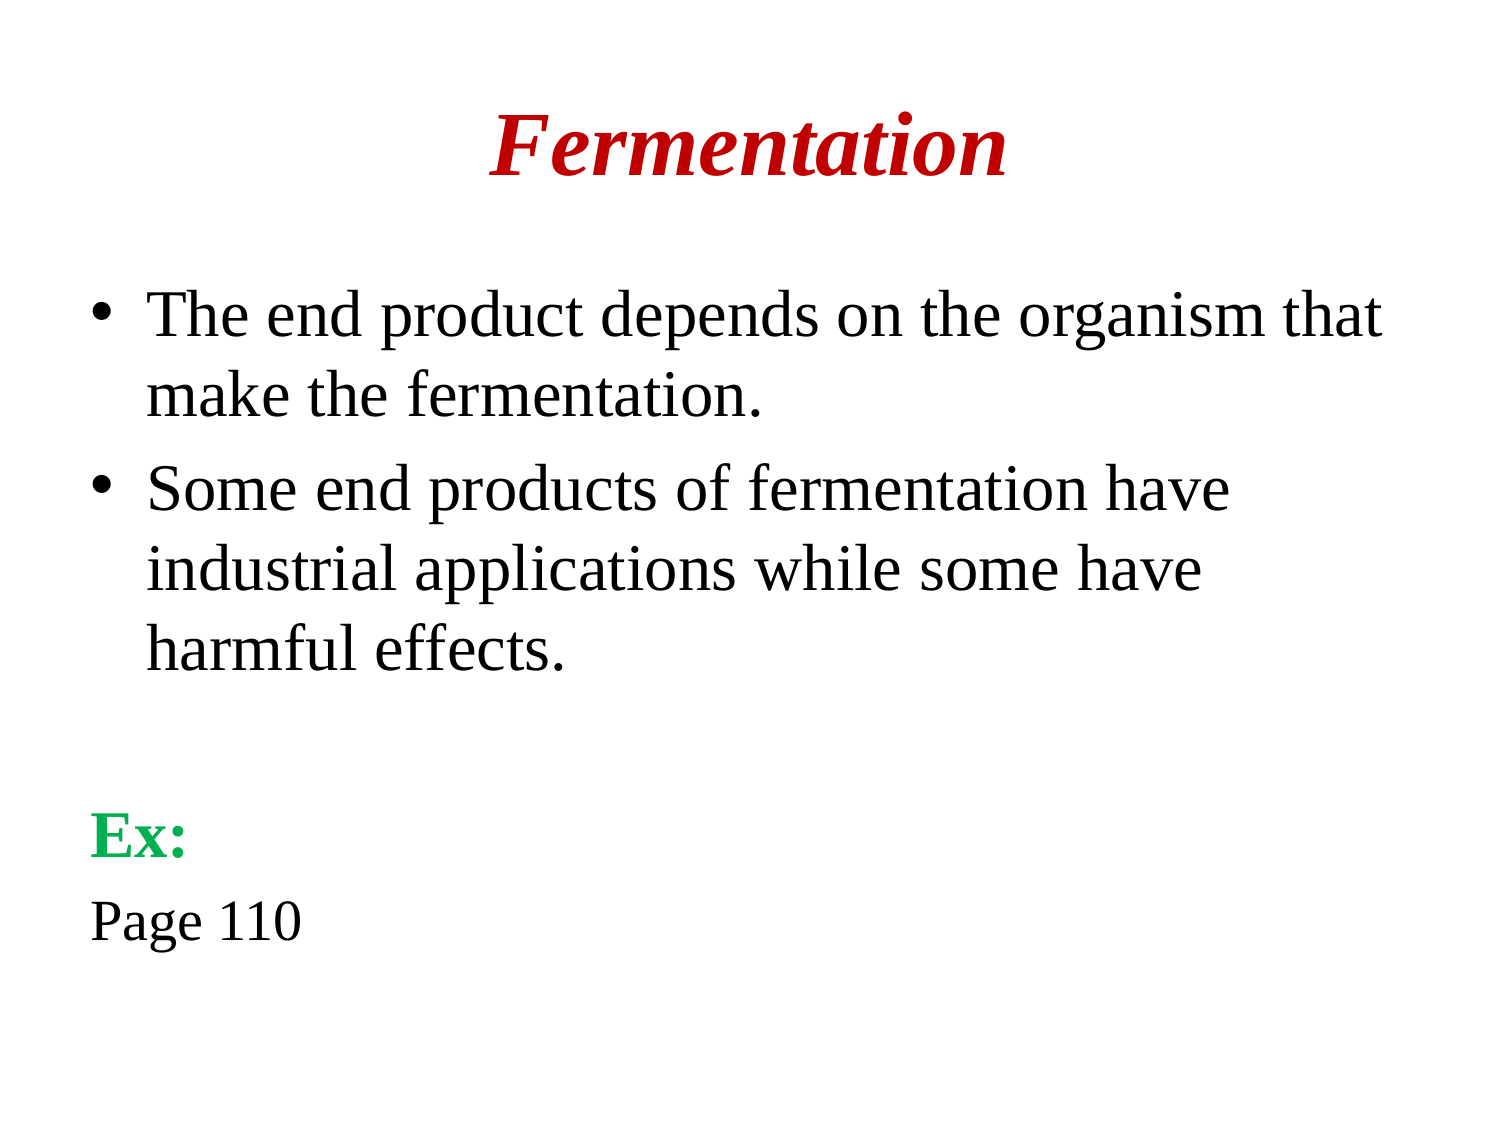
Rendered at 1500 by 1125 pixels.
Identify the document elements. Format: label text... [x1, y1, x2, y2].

list The end product depends on the organism that make the fermentation. Some end products of fermentation have industrial applications while some have harmful effects. Ex: Page 110 [75, 262, 1425, 1005]
title Fermentation [75, 45, 1425, 233]
